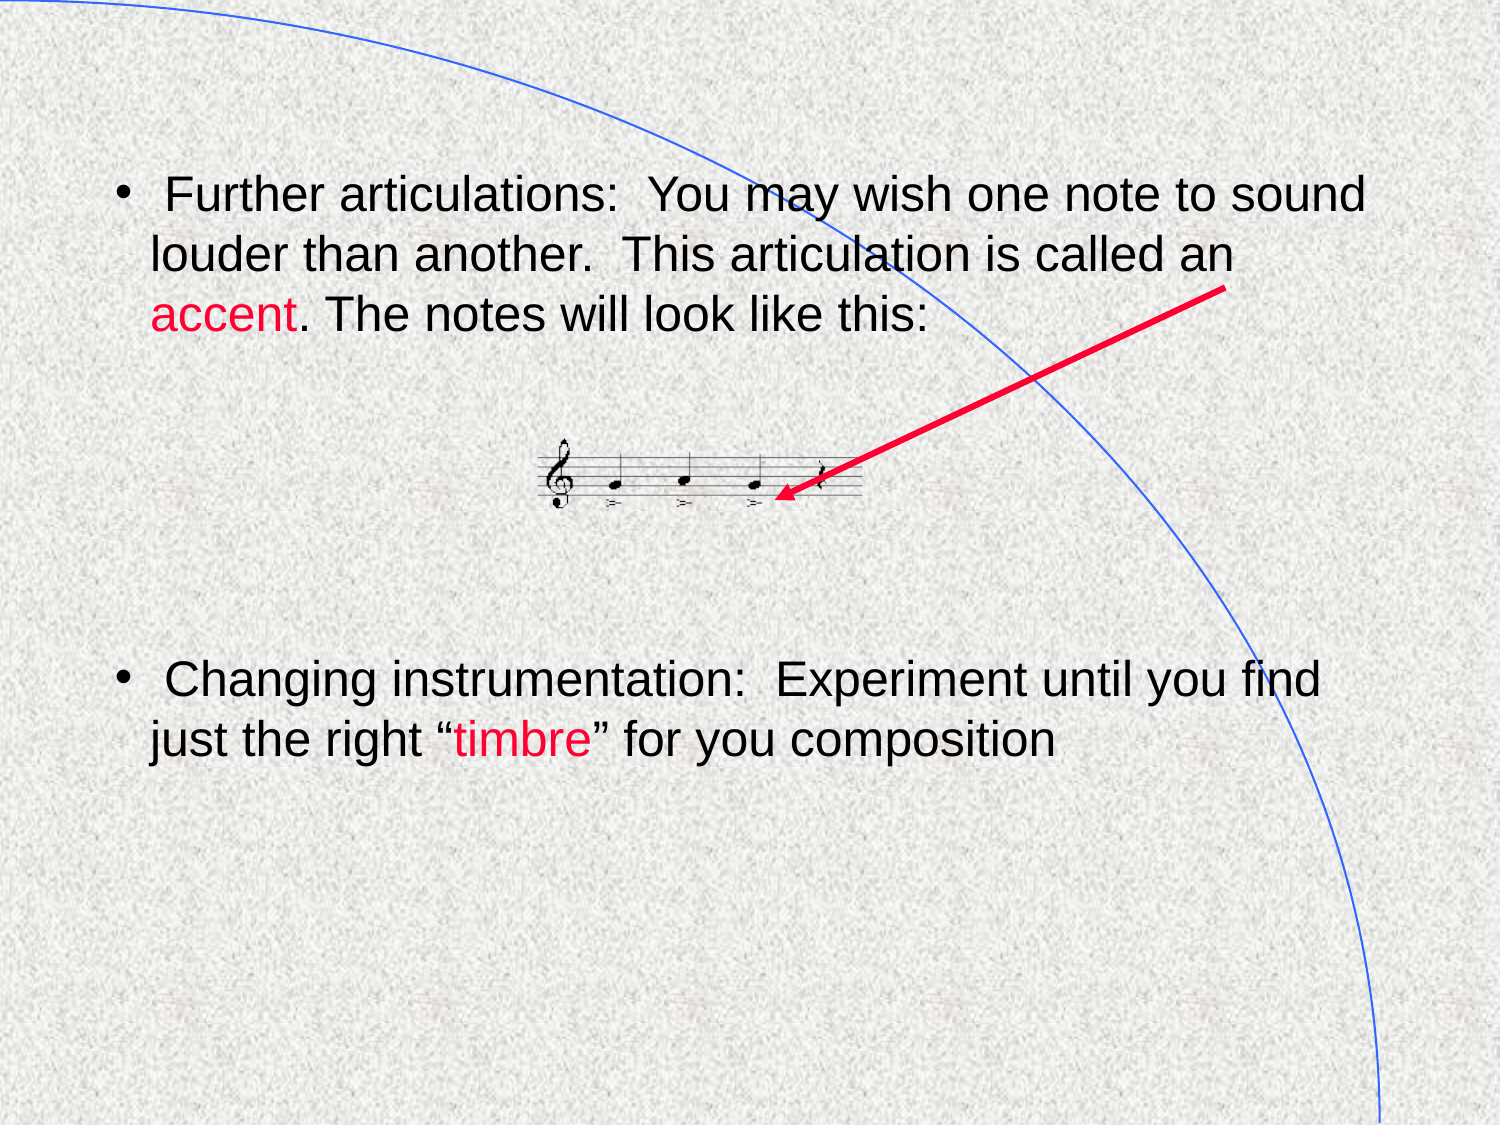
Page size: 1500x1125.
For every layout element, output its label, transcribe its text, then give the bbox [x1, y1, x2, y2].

picture [537, 424, 863, 513]
picture [0, 0, 1500, 1125]
text_box Further articulations: You may wish one note to sound louder than another. This articulation is called an accent. The notes will look like this: Changing instrumentation: Experiment until you find just the right “timbre” for you composition [99, 153, 1400, 775]
